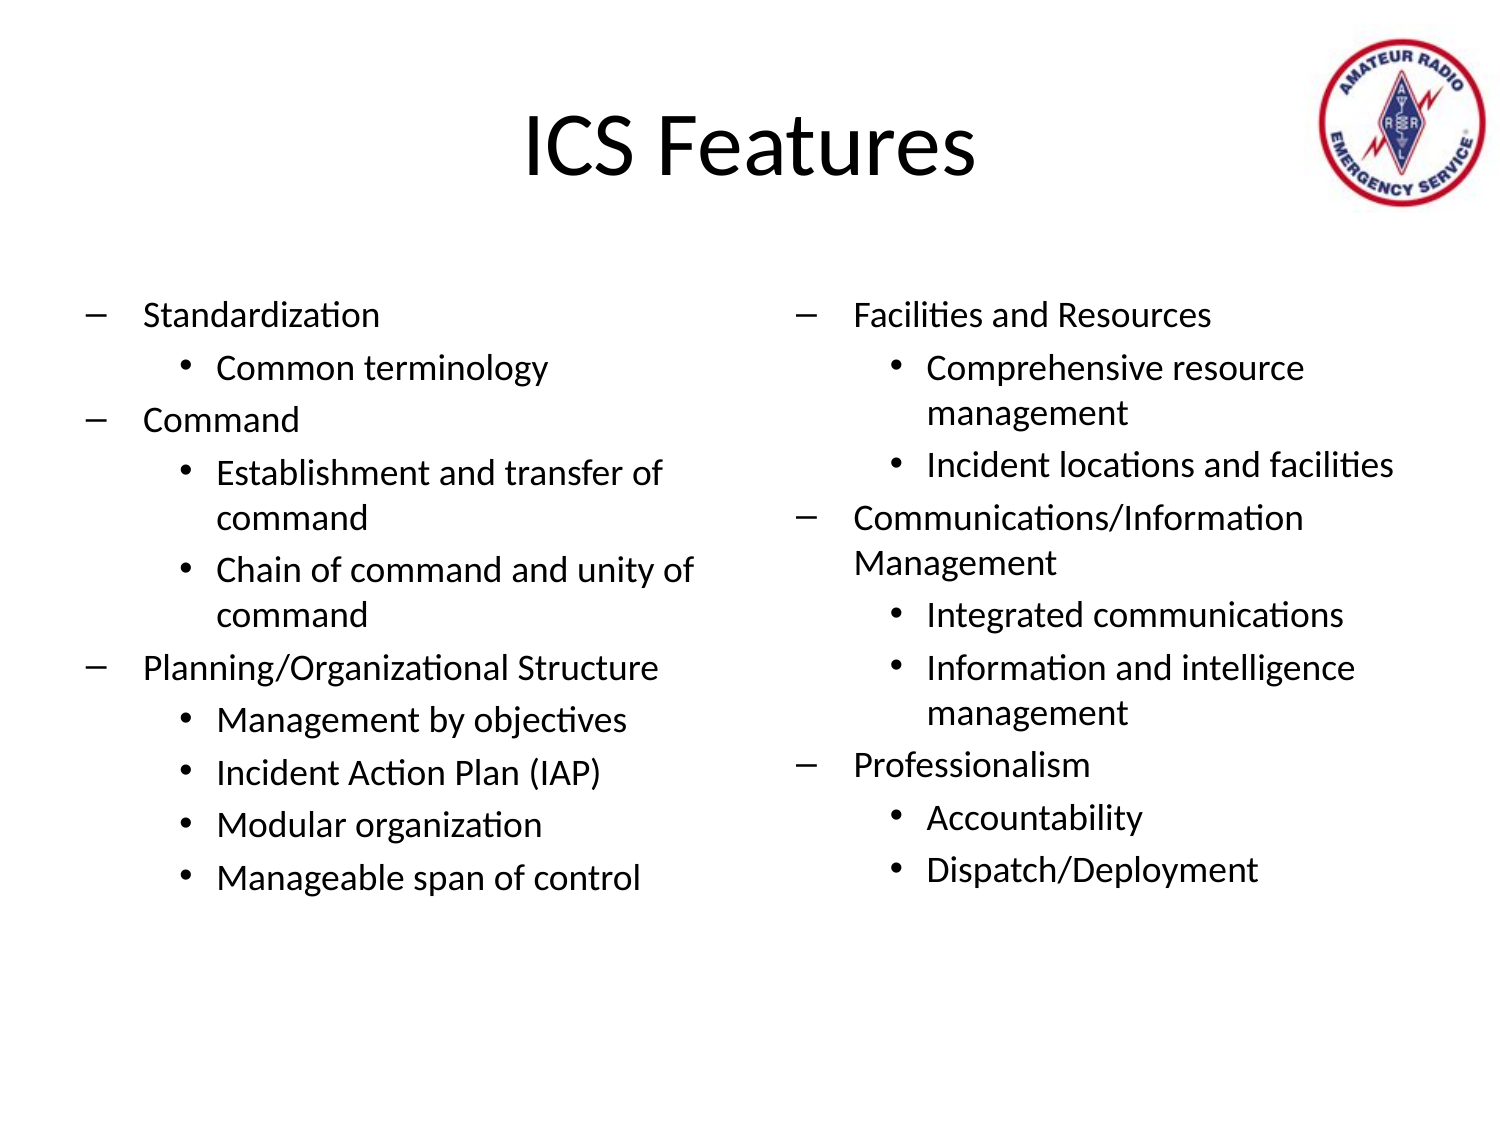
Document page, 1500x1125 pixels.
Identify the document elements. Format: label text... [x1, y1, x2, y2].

text_box Standardization Common terminology Command Establishment and transfer of command Chain of command and unity of command Planning/Organizational Structure Management by objectives Incident Action Plan (IAP) Modular organization Manageable span of control [52, 282, 732, 1025]
title ICS Features [75, 45, 1425, 233]
text_box Facilities and Resources Comprehensive resource management Incident locations and facilities Communications/Information Management Integrated communications Information and intelligence management Professionalism Accountability Dispatch/Deployment [762, 282, 1425, 1025]
picture [1304, 24, 1500, 213]
